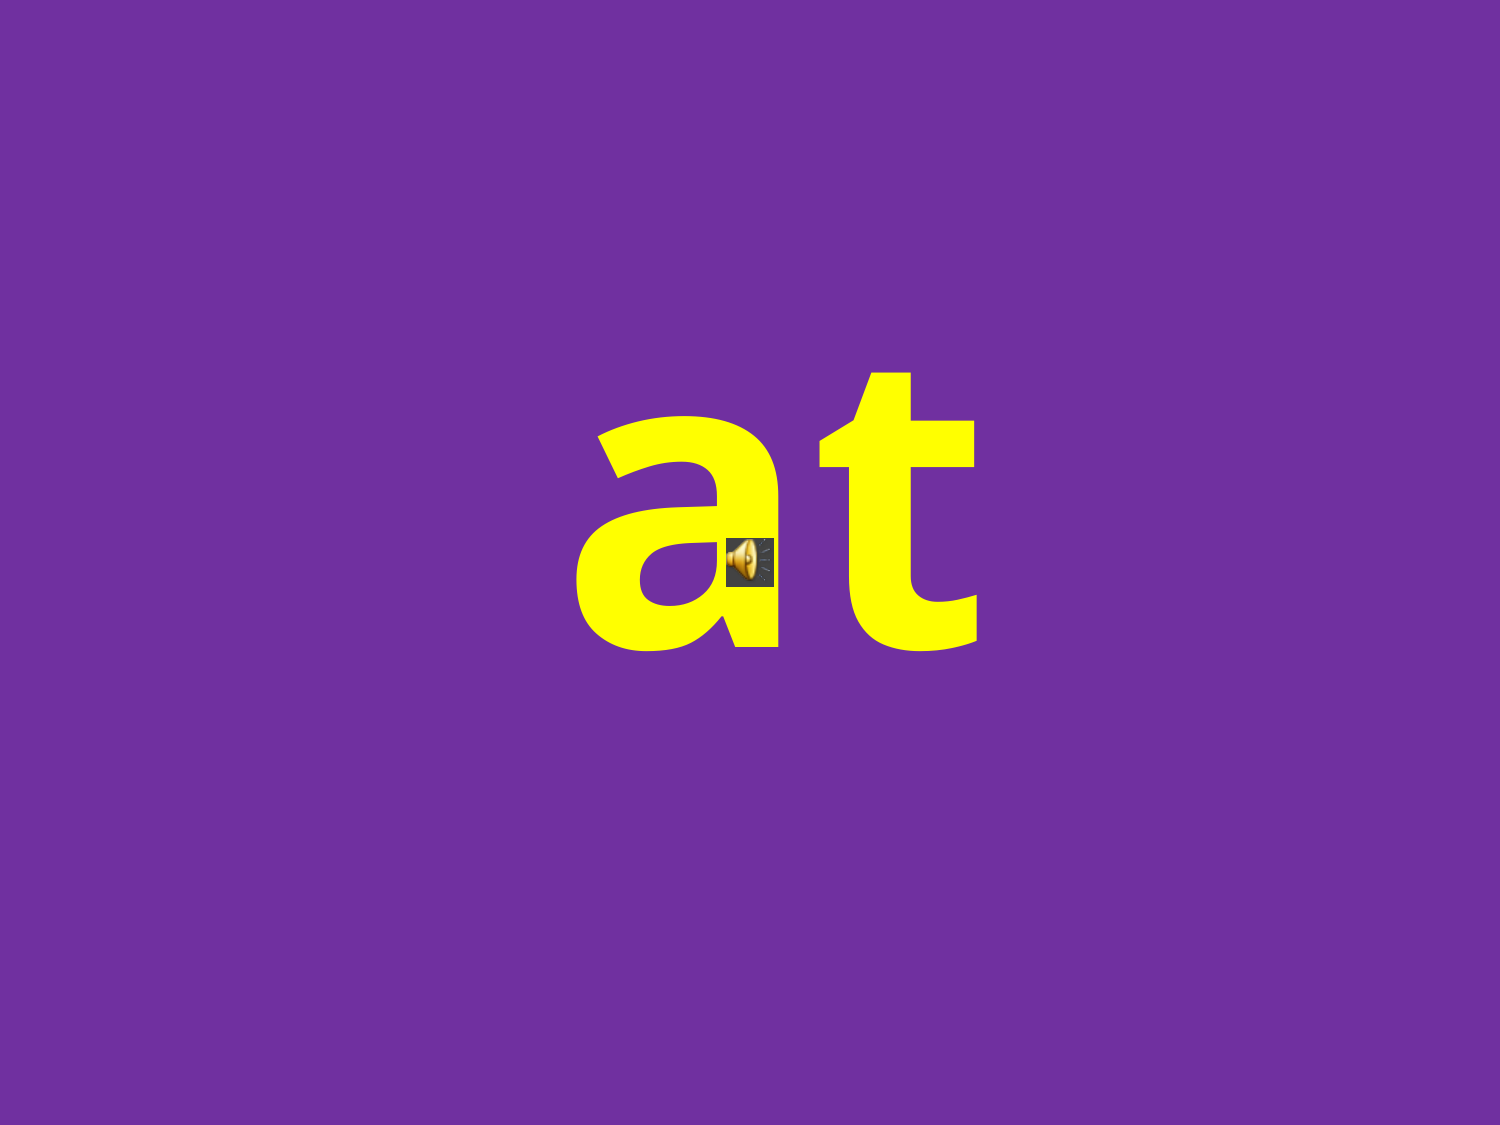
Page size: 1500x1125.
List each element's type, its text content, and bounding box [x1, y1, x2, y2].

text_box at [99, 224, 1450, 738]
picture [724, 537, 776, 588]
